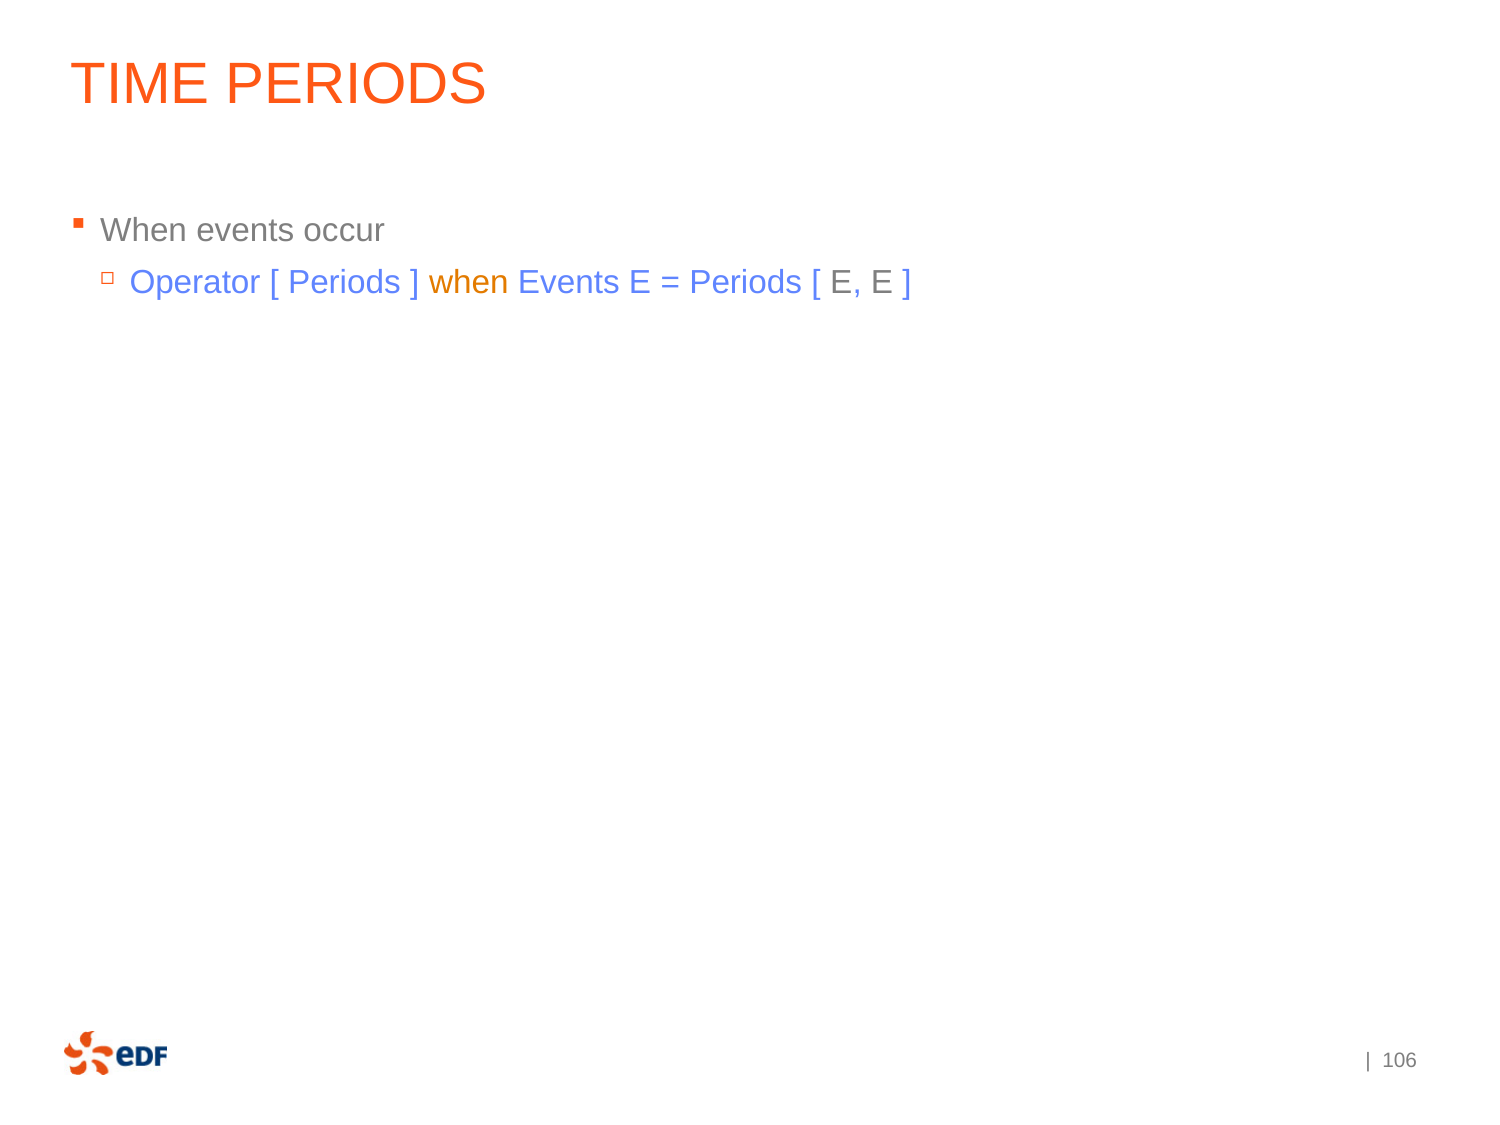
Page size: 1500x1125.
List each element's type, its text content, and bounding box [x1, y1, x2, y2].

title Time periods [64, 45, 1436, 185]
list When events occur Operator [ Periods ] when Events E = Periods [ E, E ] [64, 208, 1447, 1005]
picture [64, 1031, 167, 1075]
